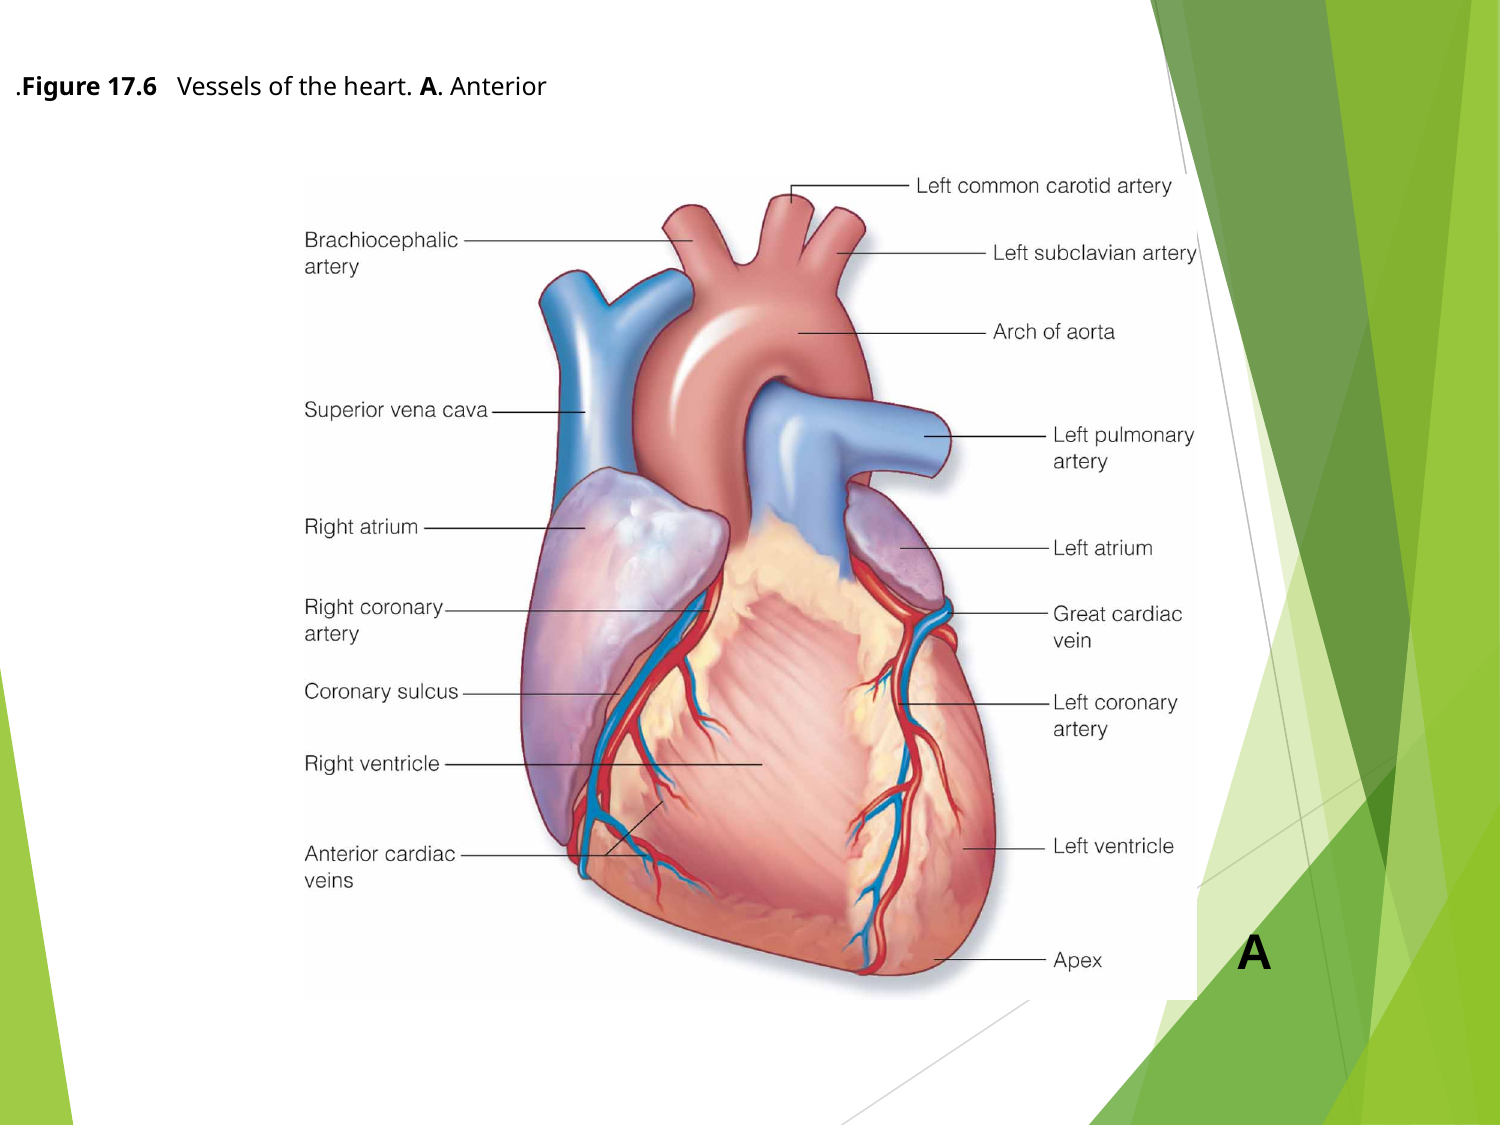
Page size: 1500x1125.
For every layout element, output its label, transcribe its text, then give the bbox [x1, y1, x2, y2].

text_box A [1221, 912, 1288, 988]
title Figure 17.6 Vessels of the heart. A. Anterior. [0, 62, 1350, 176]
picture [304, 174, 1197, 1000]
